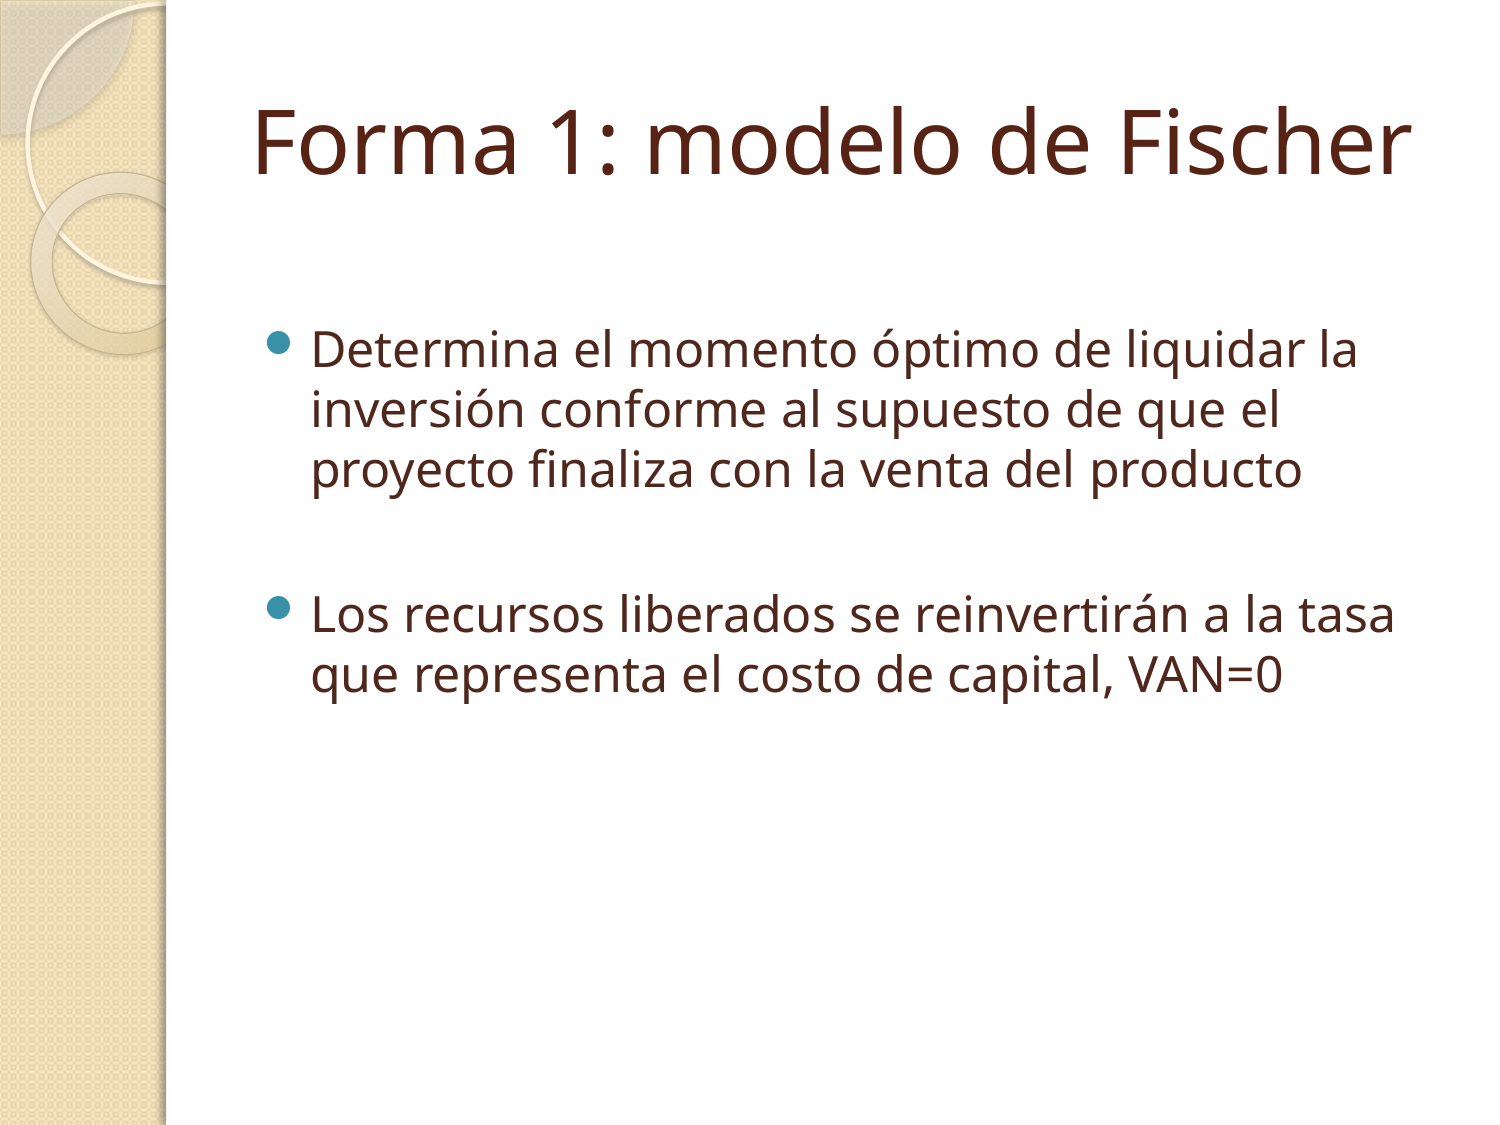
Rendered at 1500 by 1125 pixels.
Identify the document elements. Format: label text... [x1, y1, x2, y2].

title Forma 1: modelo de Fischer [235, 45, 1466, 233]
list Determina el momento óptimo de liquidar la inversión conforme al supuesto de que el proyecto finaliza con la venta del producto Los recursos liberados se reinvertirán a la tasa que representa el costo de capital, VAN=0 [235, 237, 1466, 1025]
